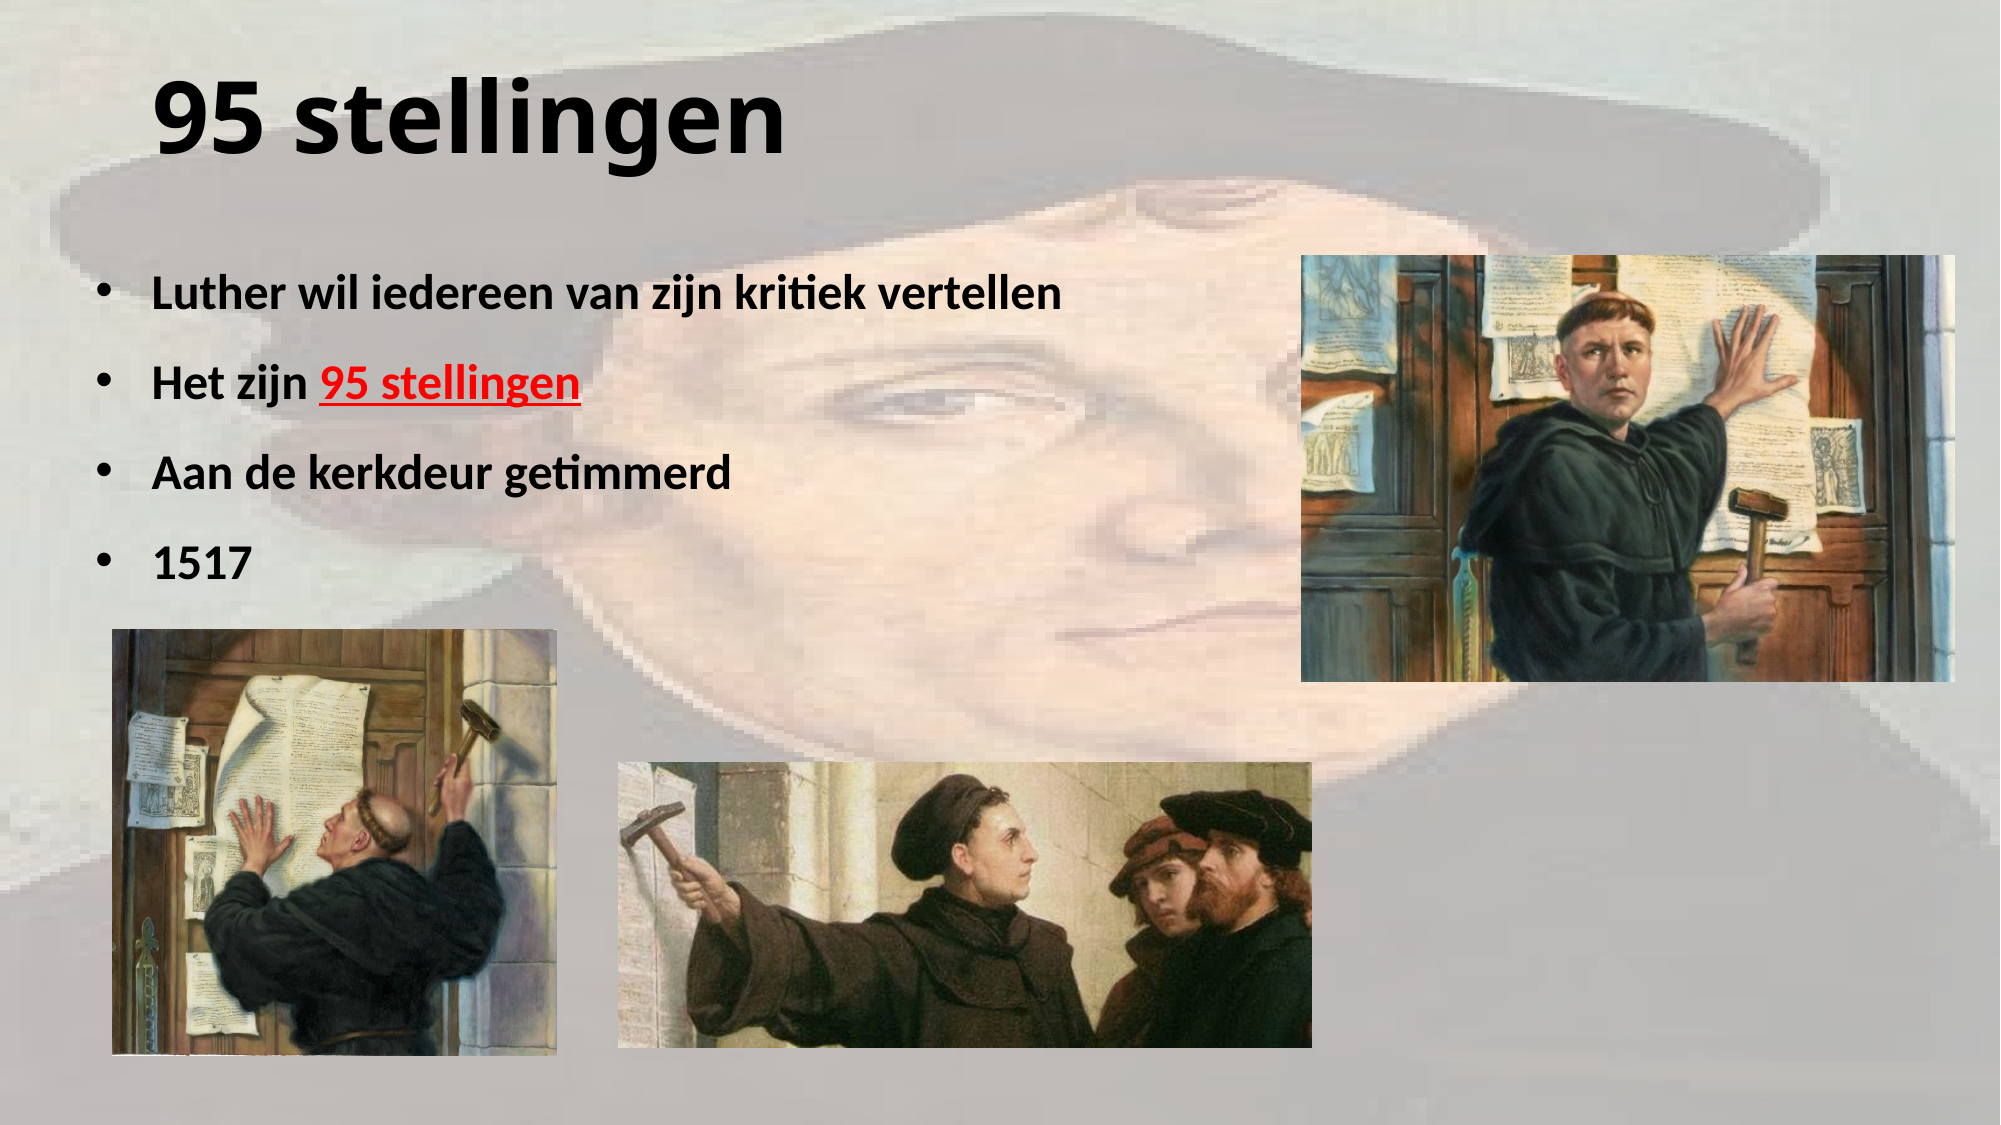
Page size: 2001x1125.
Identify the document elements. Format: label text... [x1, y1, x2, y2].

picture [618, 762, 1312, 1048]
text_box 95 stellingen [137, 59, 902, 221]
text_box Luther wil iedereen van zijn kritiek vertellen Het zijn 95 stellingen Aan de kerkdeur getimmerd 1517 [80, 221, 1087, 597]
picture [1301, 255, 1955, 682]
picture [112, 629, 557, 1056]
